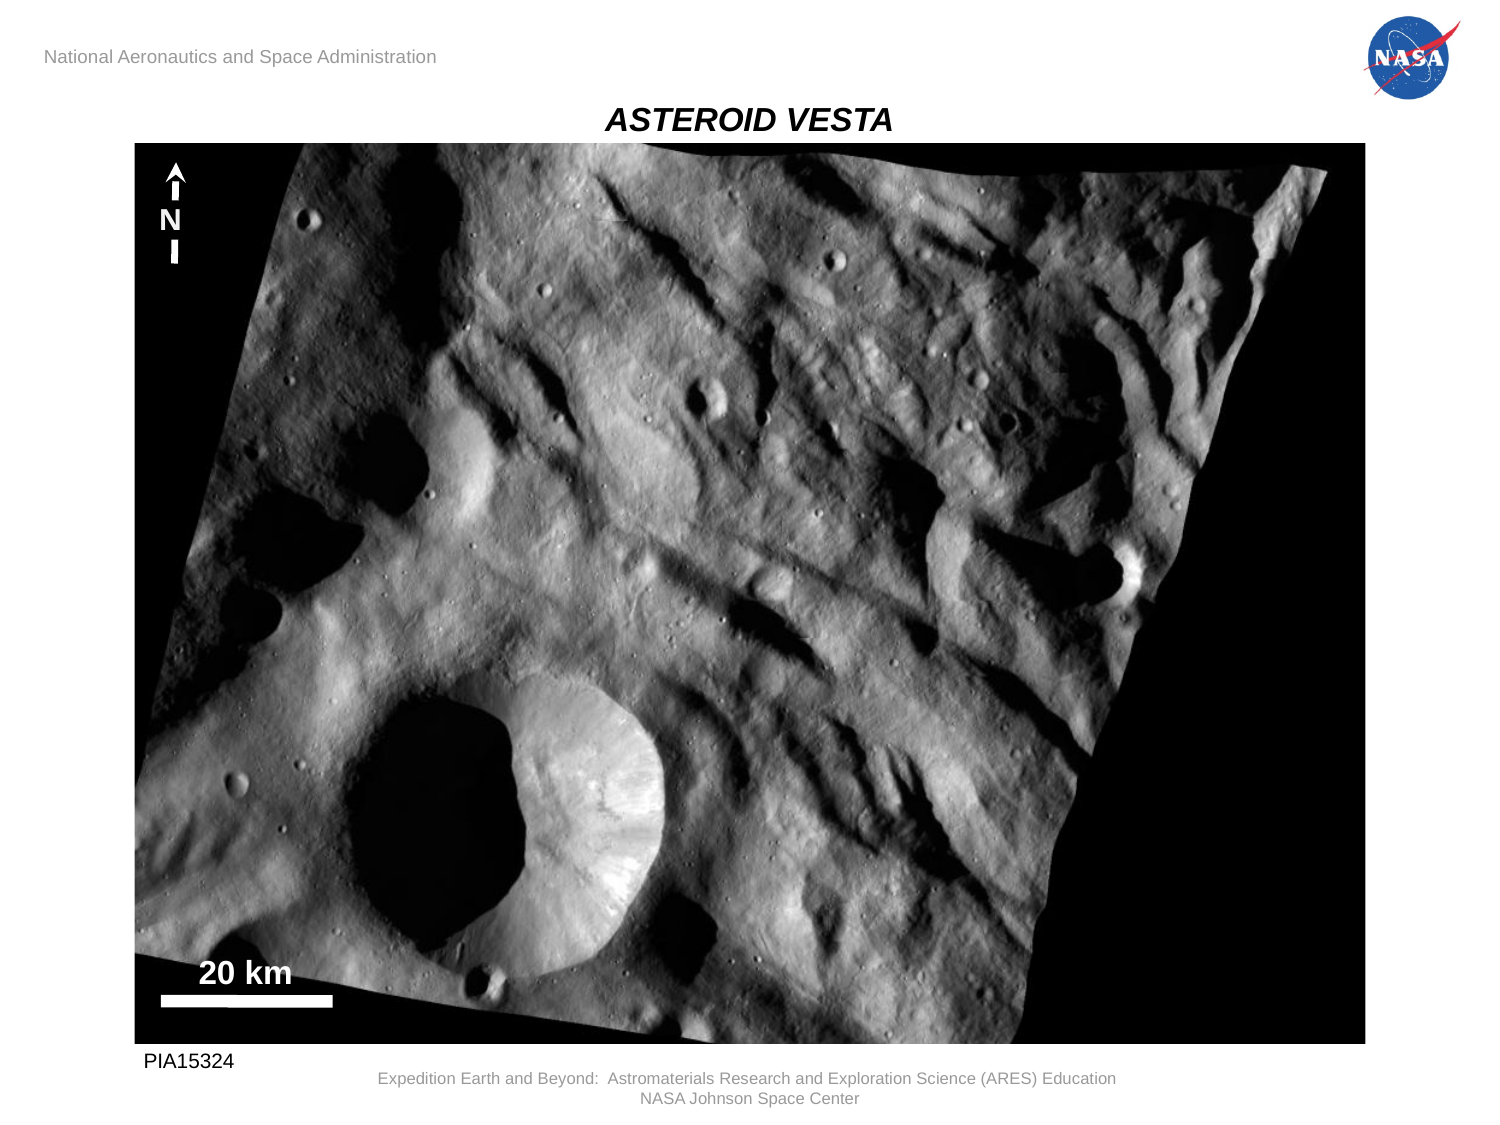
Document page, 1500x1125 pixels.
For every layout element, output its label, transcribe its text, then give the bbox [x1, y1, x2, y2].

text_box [134, 143, 1366, 1044]
text_box ASTEROID VESTA [381, 91, 1119, 141]
text_box PIA15324 [128, 1039, 250, 1080]
picture [1362, 15, 1461, 100]
